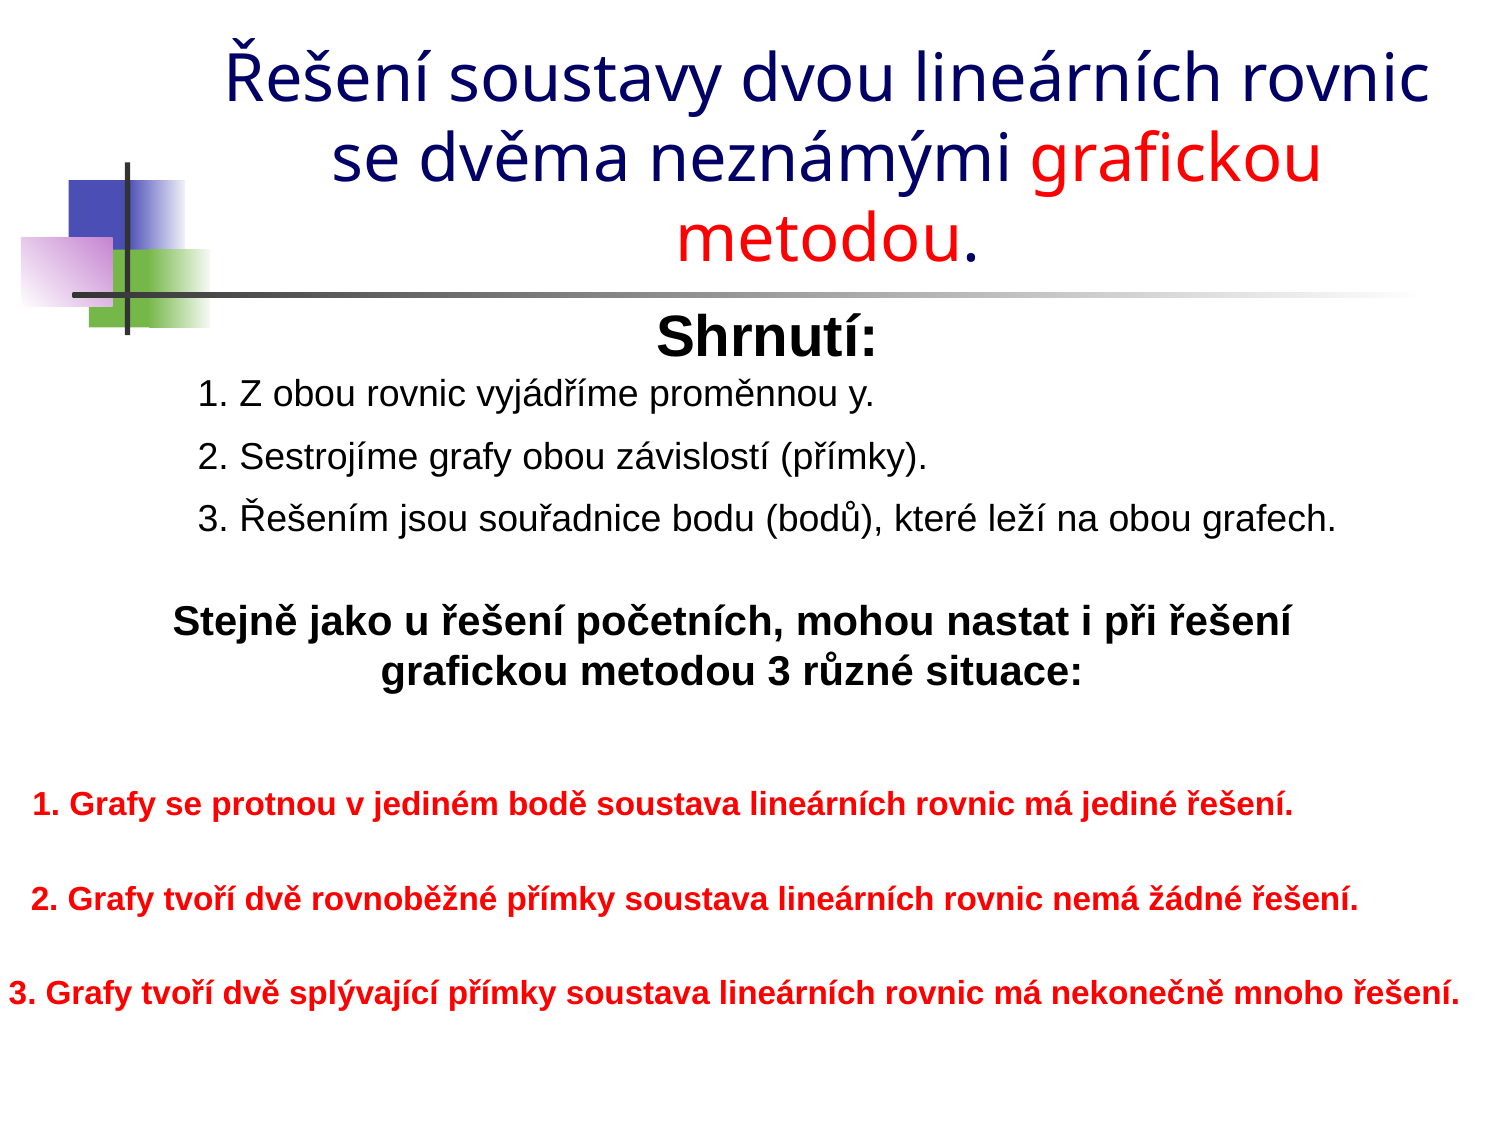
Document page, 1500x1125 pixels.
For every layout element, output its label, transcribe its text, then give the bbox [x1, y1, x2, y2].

text_box 1. Z obou rovnic vyjádříme proměnnou y. [182, 361, 1365, 422]
text_box 3. Řešením jsou souřadnice bodu (bodů), které leží na obou grafech. [182, 487, 1424, 547]
title Řešení soustavy dvou lineárních rovnic se dvěma neznámými grafickou metodou. [188, 34, 1468, 276]
text_box Shrnutí: [147, 290, 1388, 376]
text_box Stejně jako u řešení početních, mohou nastat i při řešení grafickou metodou 3 různé situace: [76, 586, 1388, 701]
text_box 2. Sestrojíme grafy obou závislostí (přímky). [182, 424, 1270, 485]
